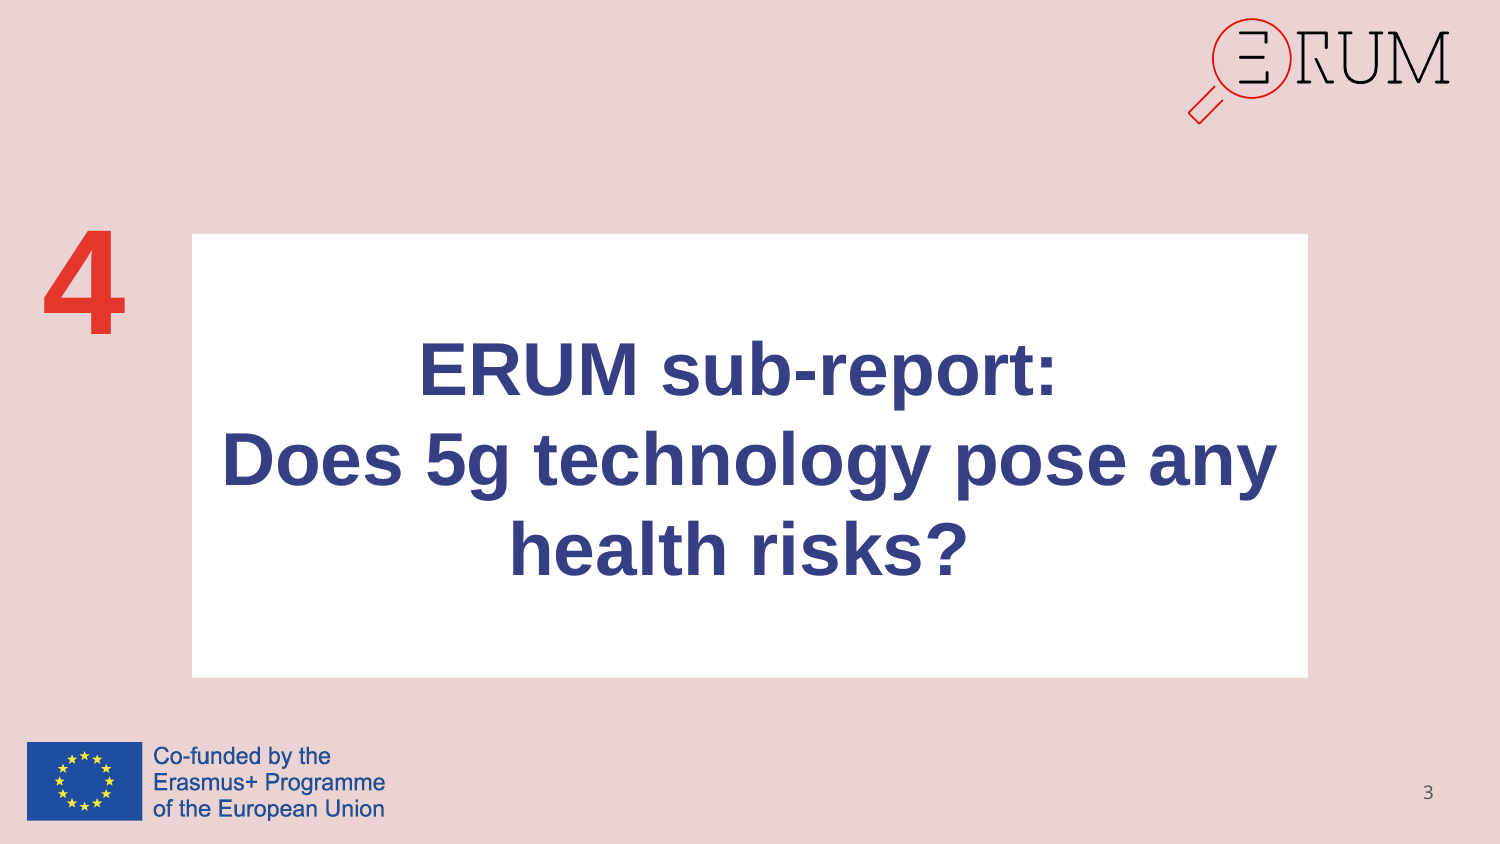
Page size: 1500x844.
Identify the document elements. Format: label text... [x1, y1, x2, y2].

text_box ERUM sub-report: Does 5g technology pose any health risks? [192, 233, 1308, 678]
slide_number 3 [1358, 761, 1449, 826]
picture [27, 742, 385, 821]
picture [1136, 0, 1500, 137]
text_box 4 [27, 169, 246, 380]
